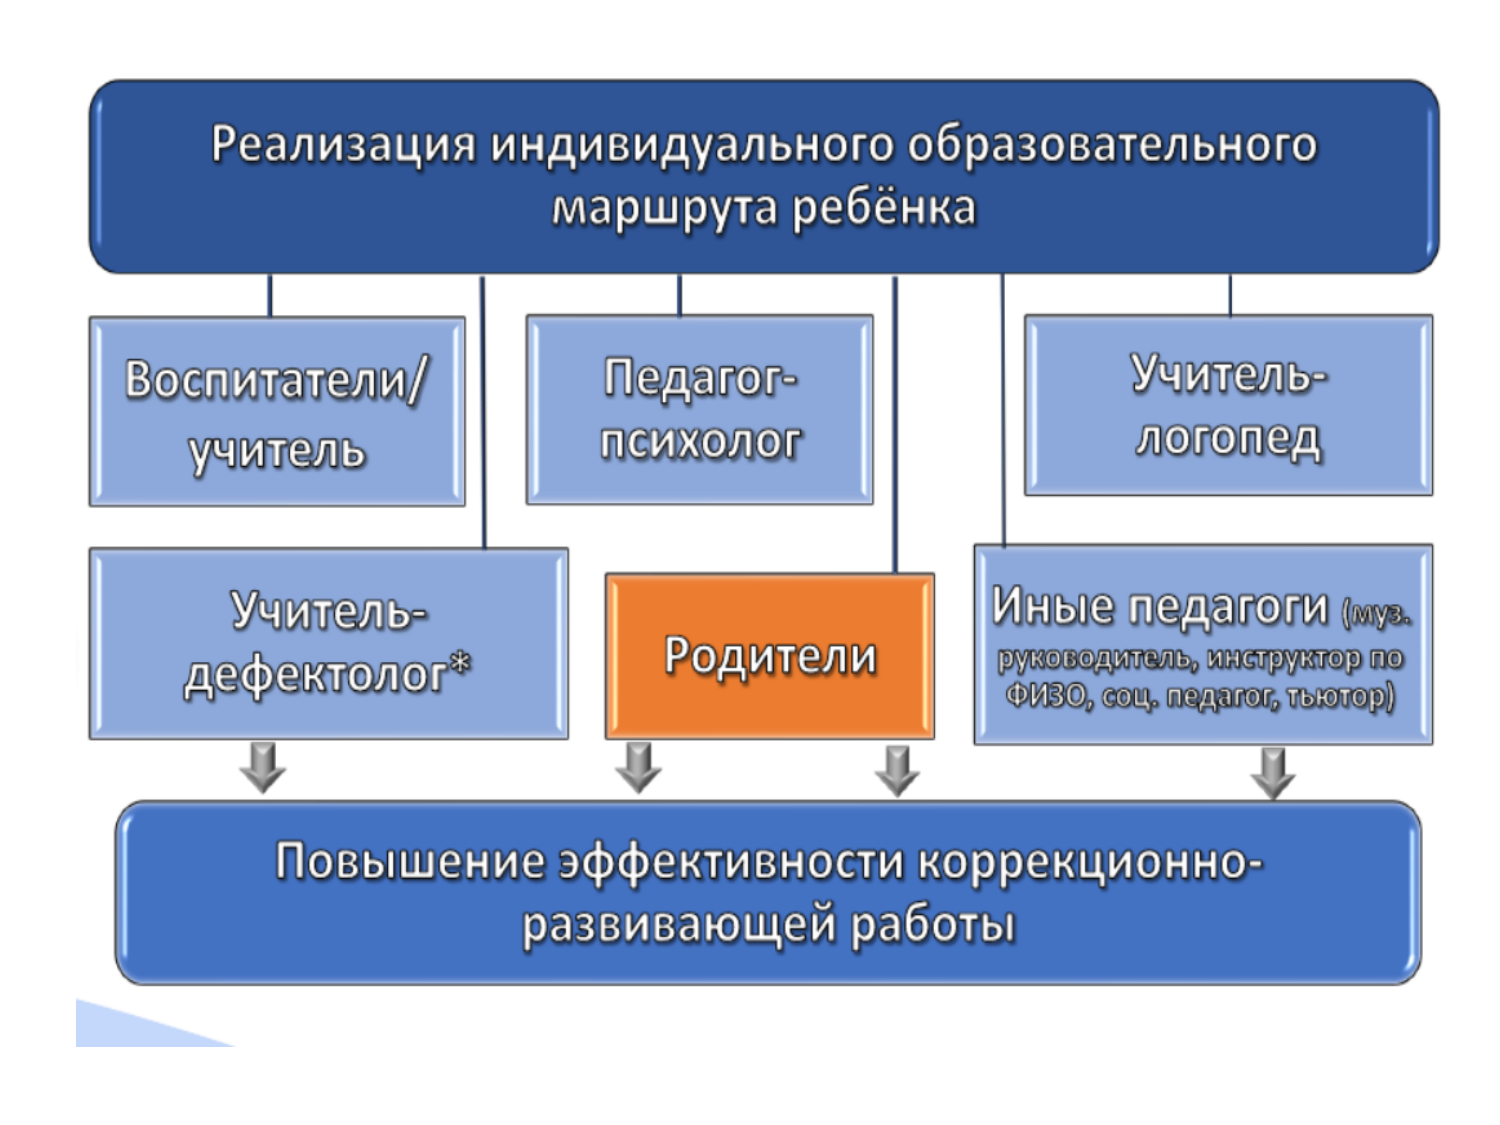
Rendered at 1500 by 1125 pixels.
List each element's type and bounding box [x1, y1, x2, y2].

list [76, 54, 1464, 1047]
